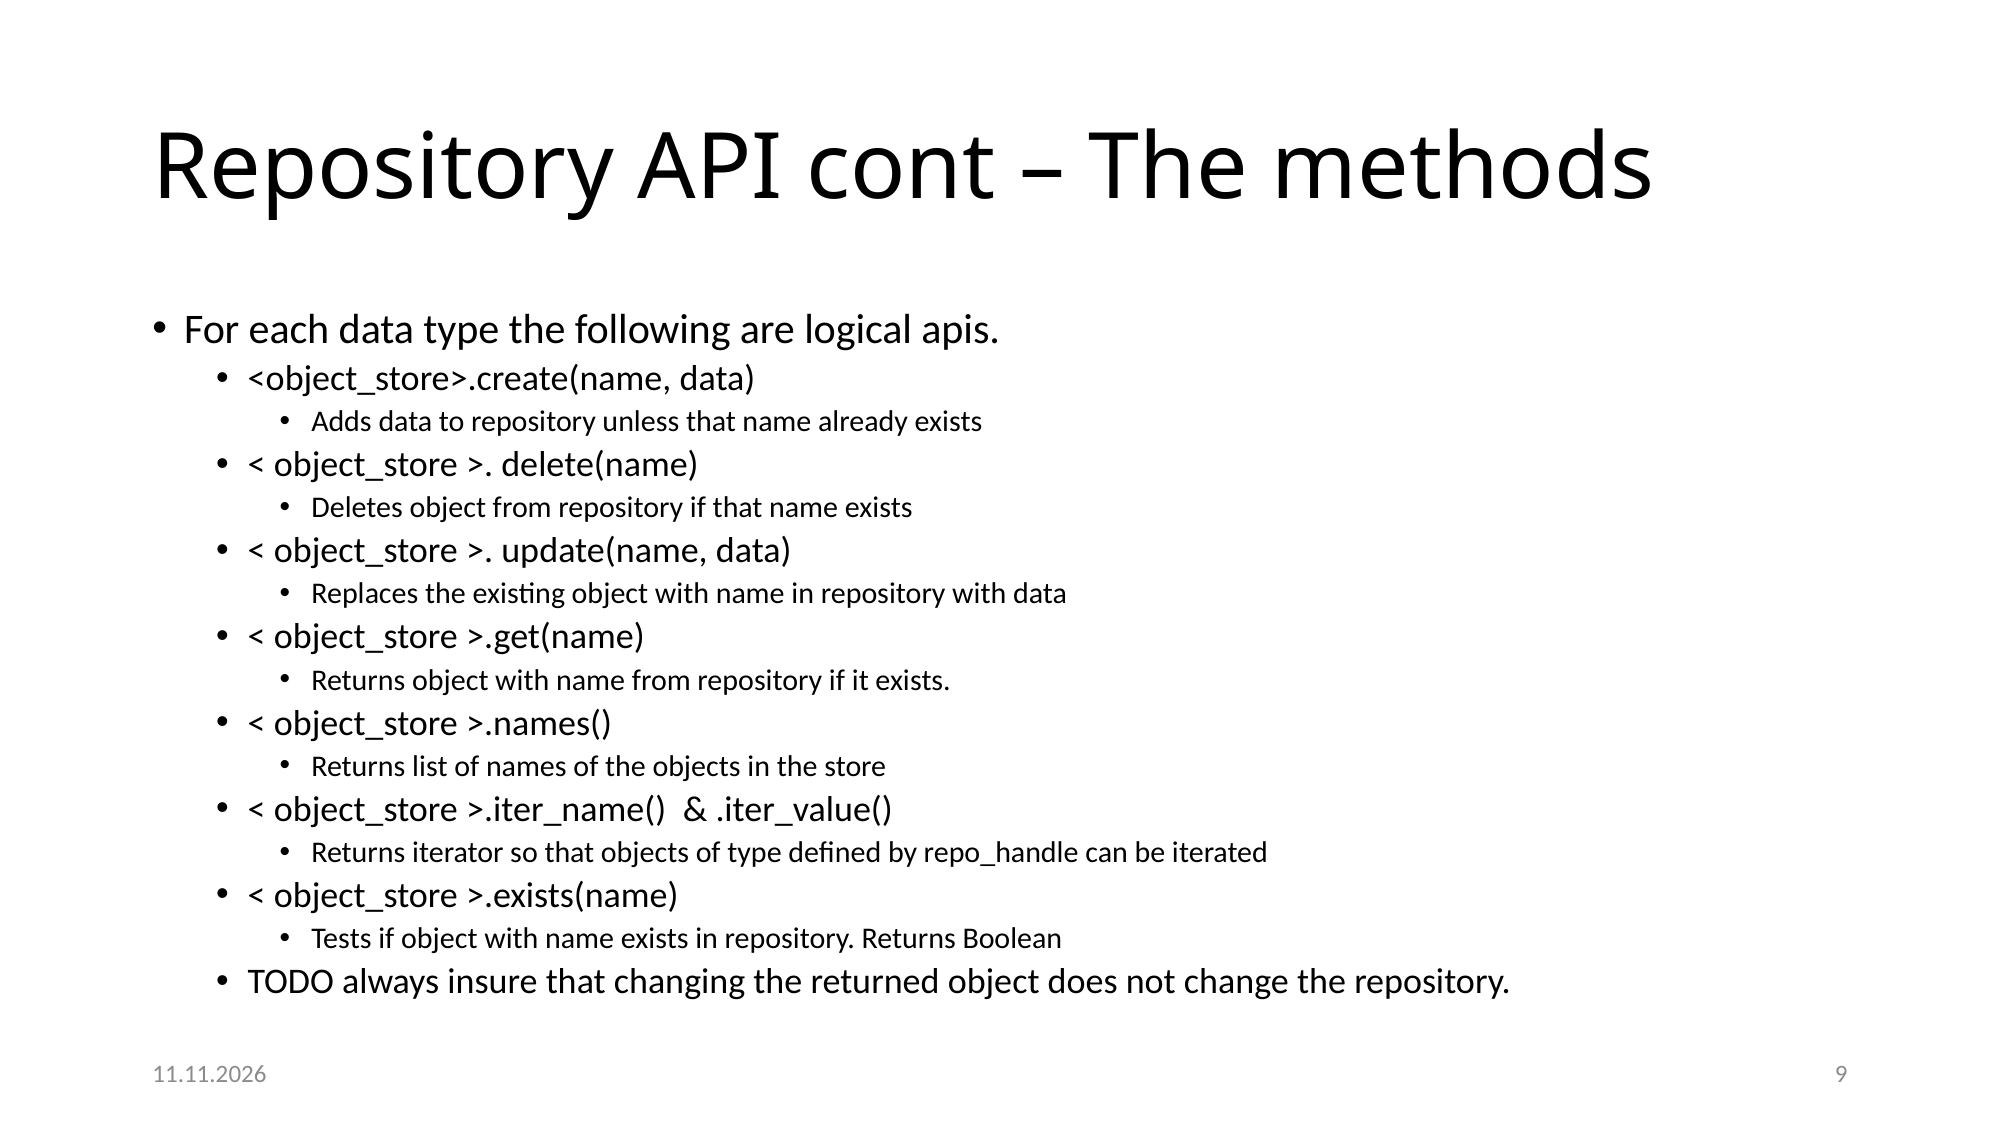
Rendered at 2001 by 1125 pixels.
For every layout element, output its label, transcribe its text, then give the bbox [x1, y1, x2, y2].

list For each data type the following are logical apis. <object_store>.create(name, data) Adds data to repository unless that name already exists < object_store >. delete(name) Deletes object from repository if that name exists < object_store >. update(name, data) Replaces the existing object with name in repository with data < object_store >.get(name) Returns object with name from repository if it exists. < object_store >.names() Returns list of names of the objects in the store < object_store >.iter_name() & .iter_value() Returns iterator so that objects of type defined by repo_handle can be iterated < object_store >.exists(name) Tests if object with name exists in repository. Returns Boolean TODO always insure that changing the returned object does not change the repository. [137, 299, 1863, 1014]
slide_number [137, 1042, 588, 1103]
title Repository API cont – The methods [137, 59, 1863, 278]
slide_number 9 [1412, 1042, 1863, 1103]
